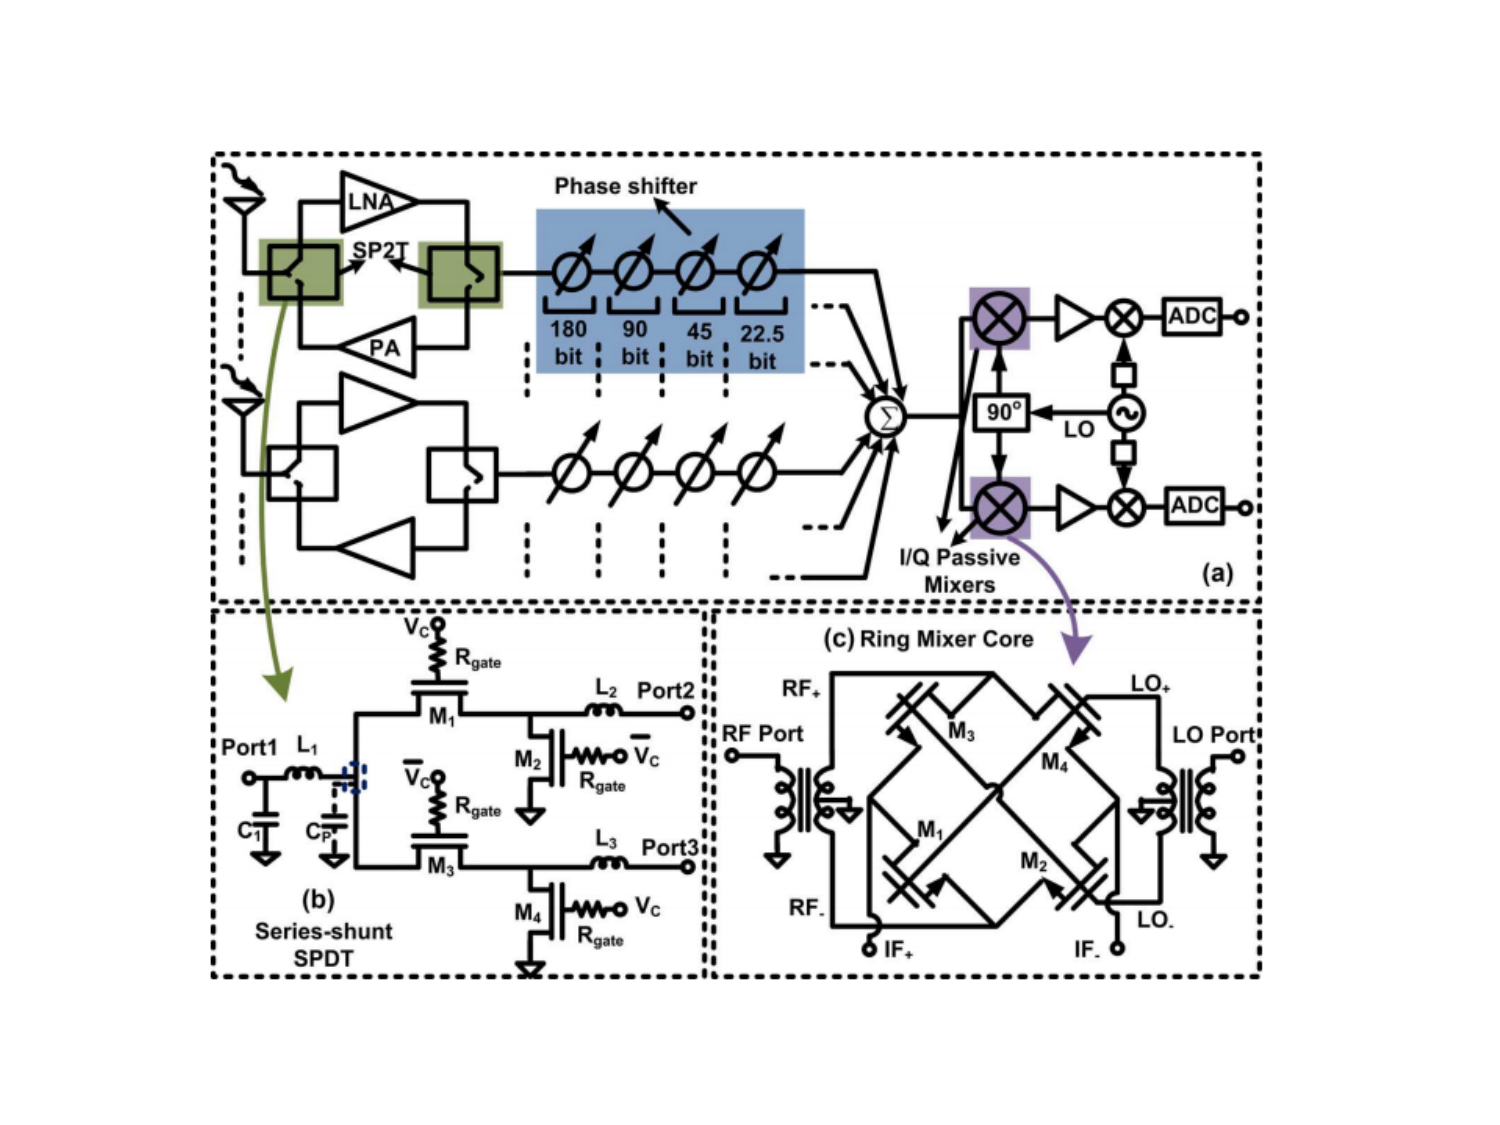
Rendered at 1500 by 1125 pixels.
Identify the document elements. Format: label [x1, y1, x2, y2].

picture [186, 133, 1314, 992]
